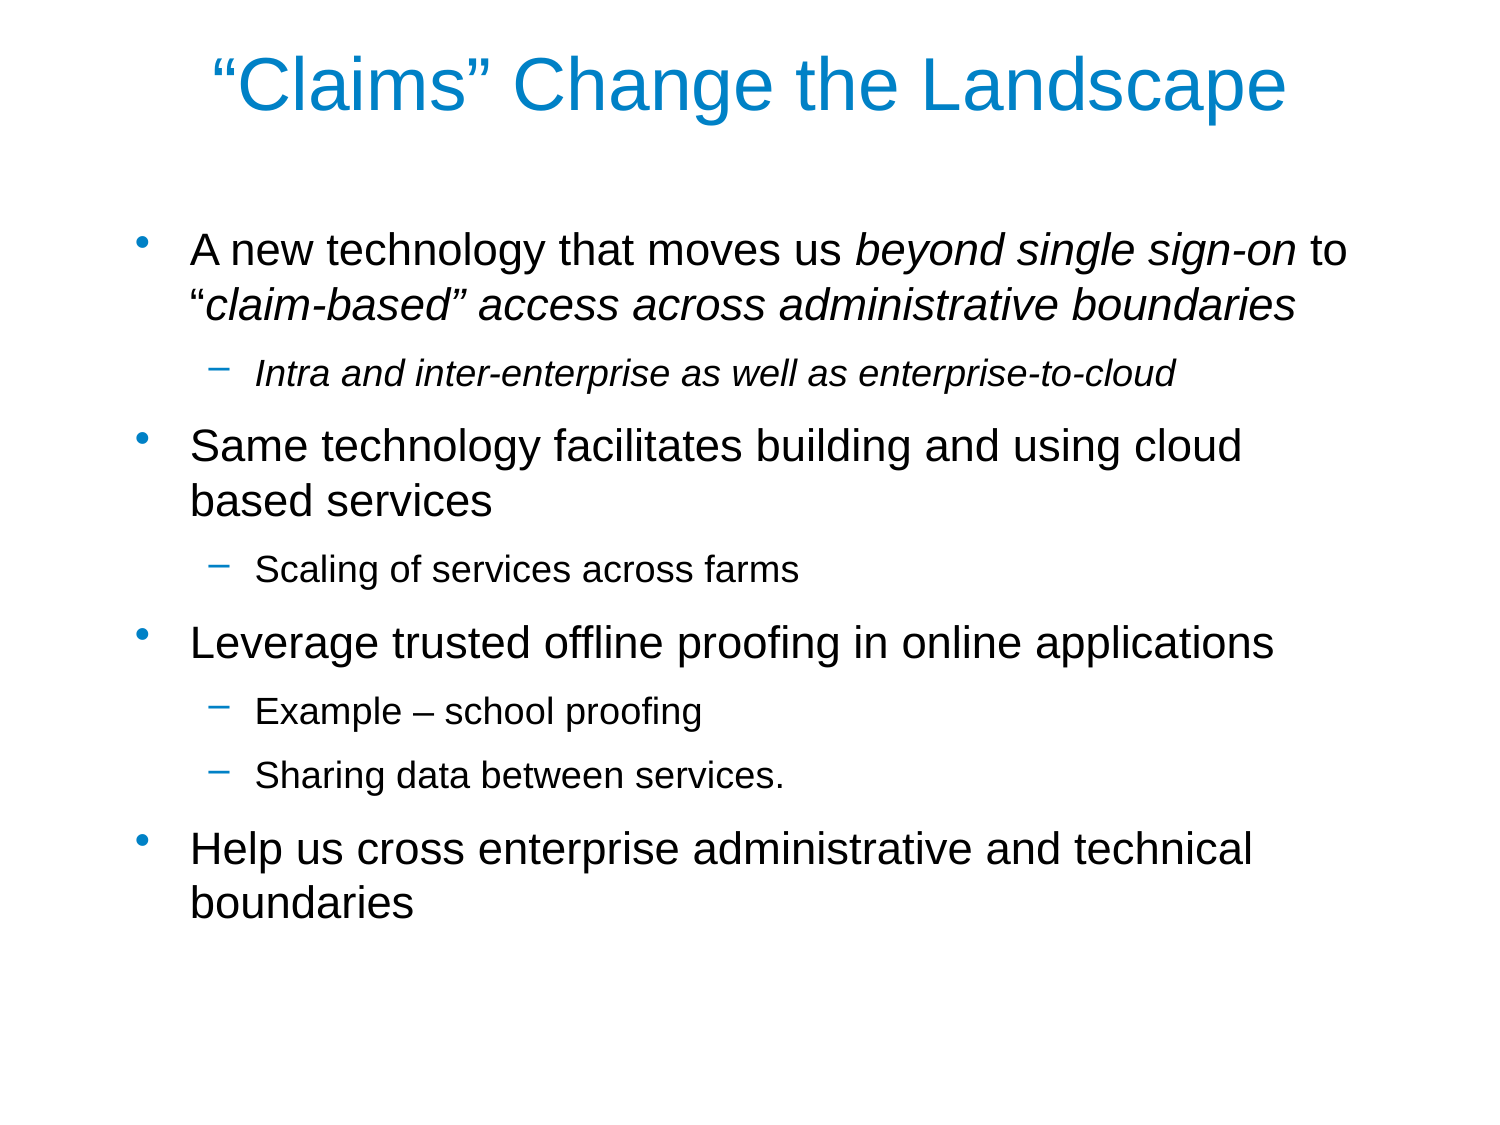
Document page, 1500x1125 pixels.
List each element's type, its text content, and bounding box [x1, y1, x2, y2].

list A new technology that moves us beyond single sign-on to “claim-based” access across administrative boundaries Intra and inter-enterprise as well as enterprise-to-cloud Same technology facilitates building and using cloud based services Scaling of services across farms Leverage trusted offline proofing in online applications Example – school proofing Sharing data between services. Help us cross enterprise administrative and technical boundaries [119, 212, 1379, 982]
title “Claims” Change the Landscape [63, 52, 1438, 126]
